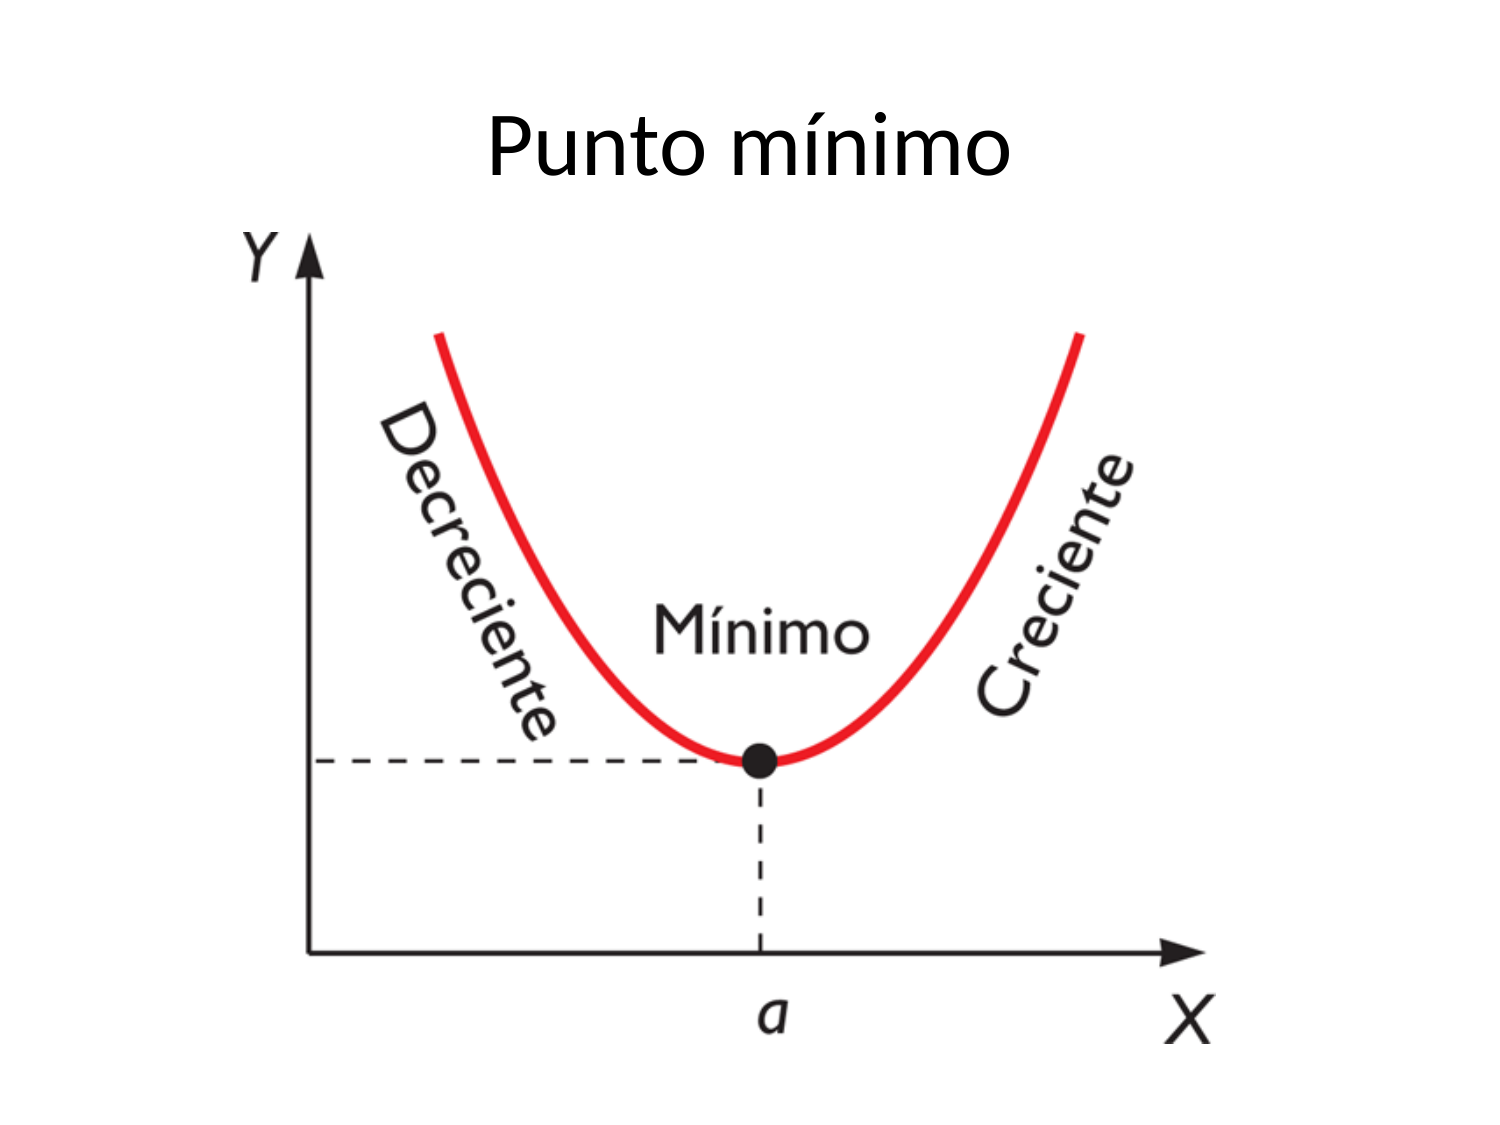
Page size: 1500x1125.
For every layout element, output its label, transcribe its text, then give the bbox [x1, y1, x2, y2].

title Punto mínimo [75, 45, 1425, 233]
picture [242, 232, 1216, 1044]
